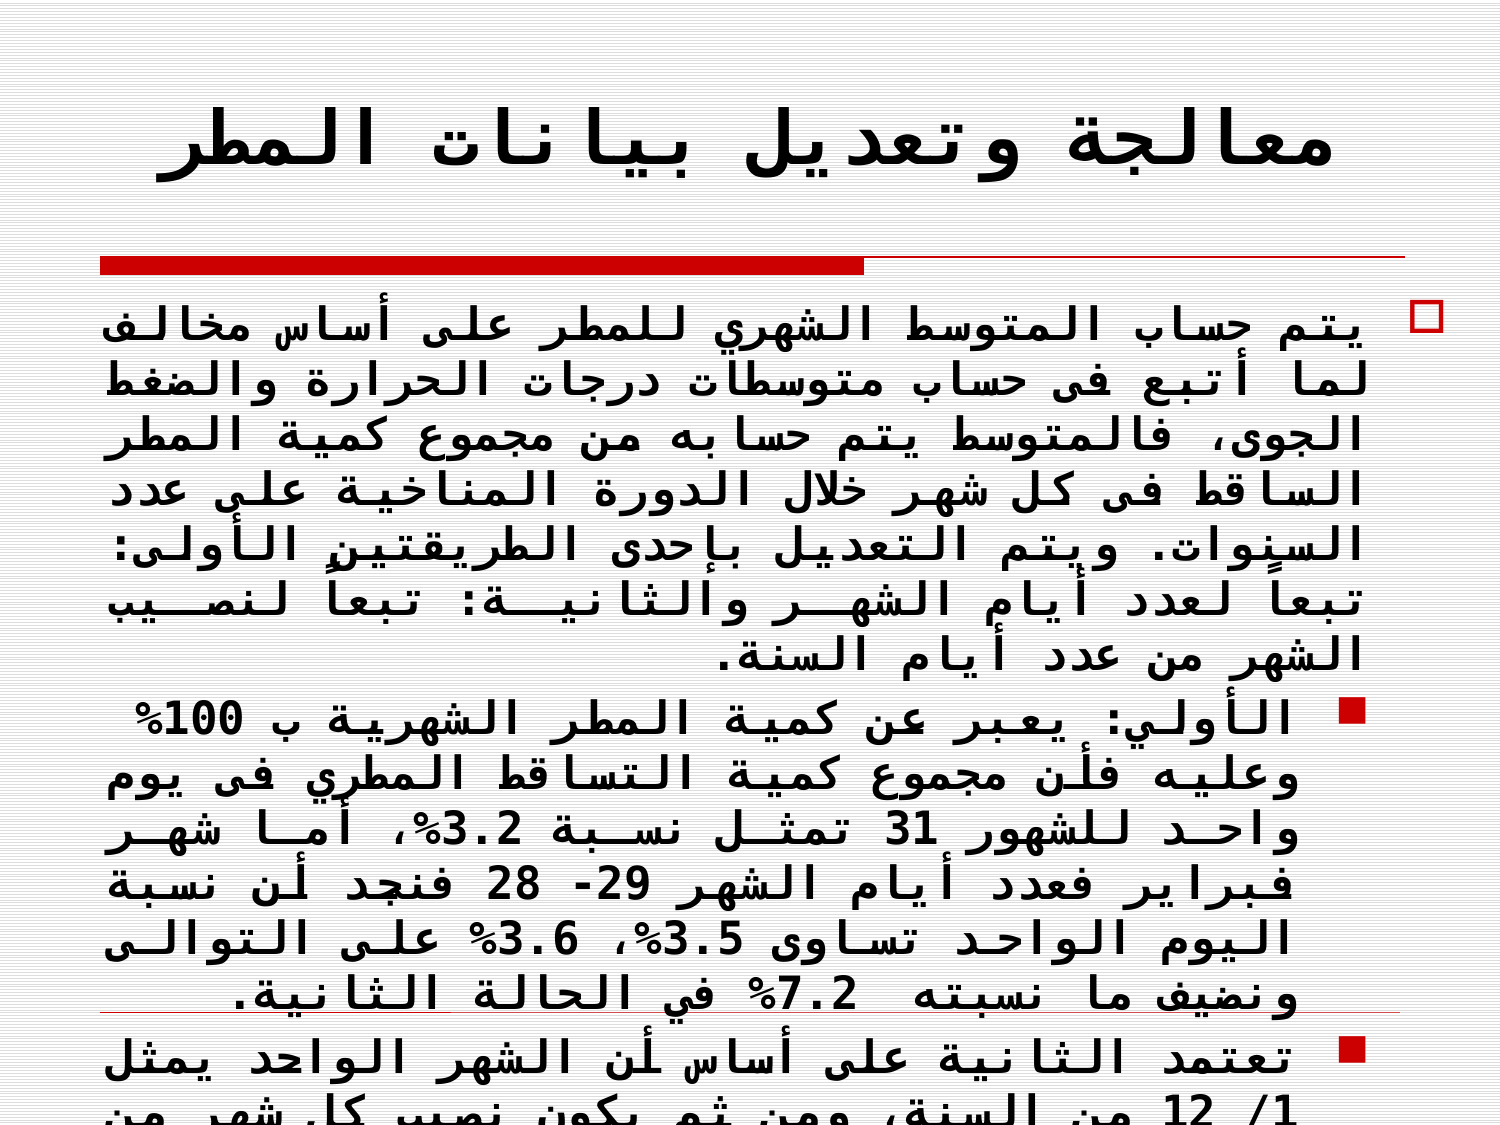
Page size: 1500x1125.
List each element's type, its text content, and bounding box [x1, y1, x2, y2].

title معالجة وتعديل بيانات المطر [94, 50, 1407, 188]
list يتم حساب المتوسط الشهري للمطر على أساس مخالف لما أتبع فى حساب متوسطات درجات الحرارة والضغط الجوى، فالمتوسط يتم حسابه من مجموع كمية المطر الساقط فى كل شهر خلال الدورة المناخية على عدد السنوات. ويتم التعديل بإحدى الطريقتين الأولى: تبعاً لعدد أيام الشهر والثانية: تبعاً لنصيب الشهر من عدد أيام السنة. الأولي: يعبر عن كمية المطر الشهرية ب 100% وعليه فأن مجموع كمية التساقط المطري فى يوم واحد للشهور 31 تمثل نسبة 3.2%، أما شهر فبراير فعدد أيام الشهر 29- 28 فنجد أن نسبة اليوم الواحد تساوى 3.5%، 3.6% على التوالى ونضيف ما نسبته 7.2% في الحالة الثانية. تعتمد الثانية على أساس أن الشهر الواحد يمثل 1/ 12 من السنة، ومن ثم يكون نصيب كل شهر من عدد أيام السنة عبارة عن 365/ 12 أي ما يوازى 30.42 يوم. ولتعديل الشهور التي عدد أيامها 31 يوم، نضرب كمية المطر الشهرية 0.981، والشهور 30 1.014 وفبراير 29 1.049 و28  1.086 [92, 287, 1463, 1000]
